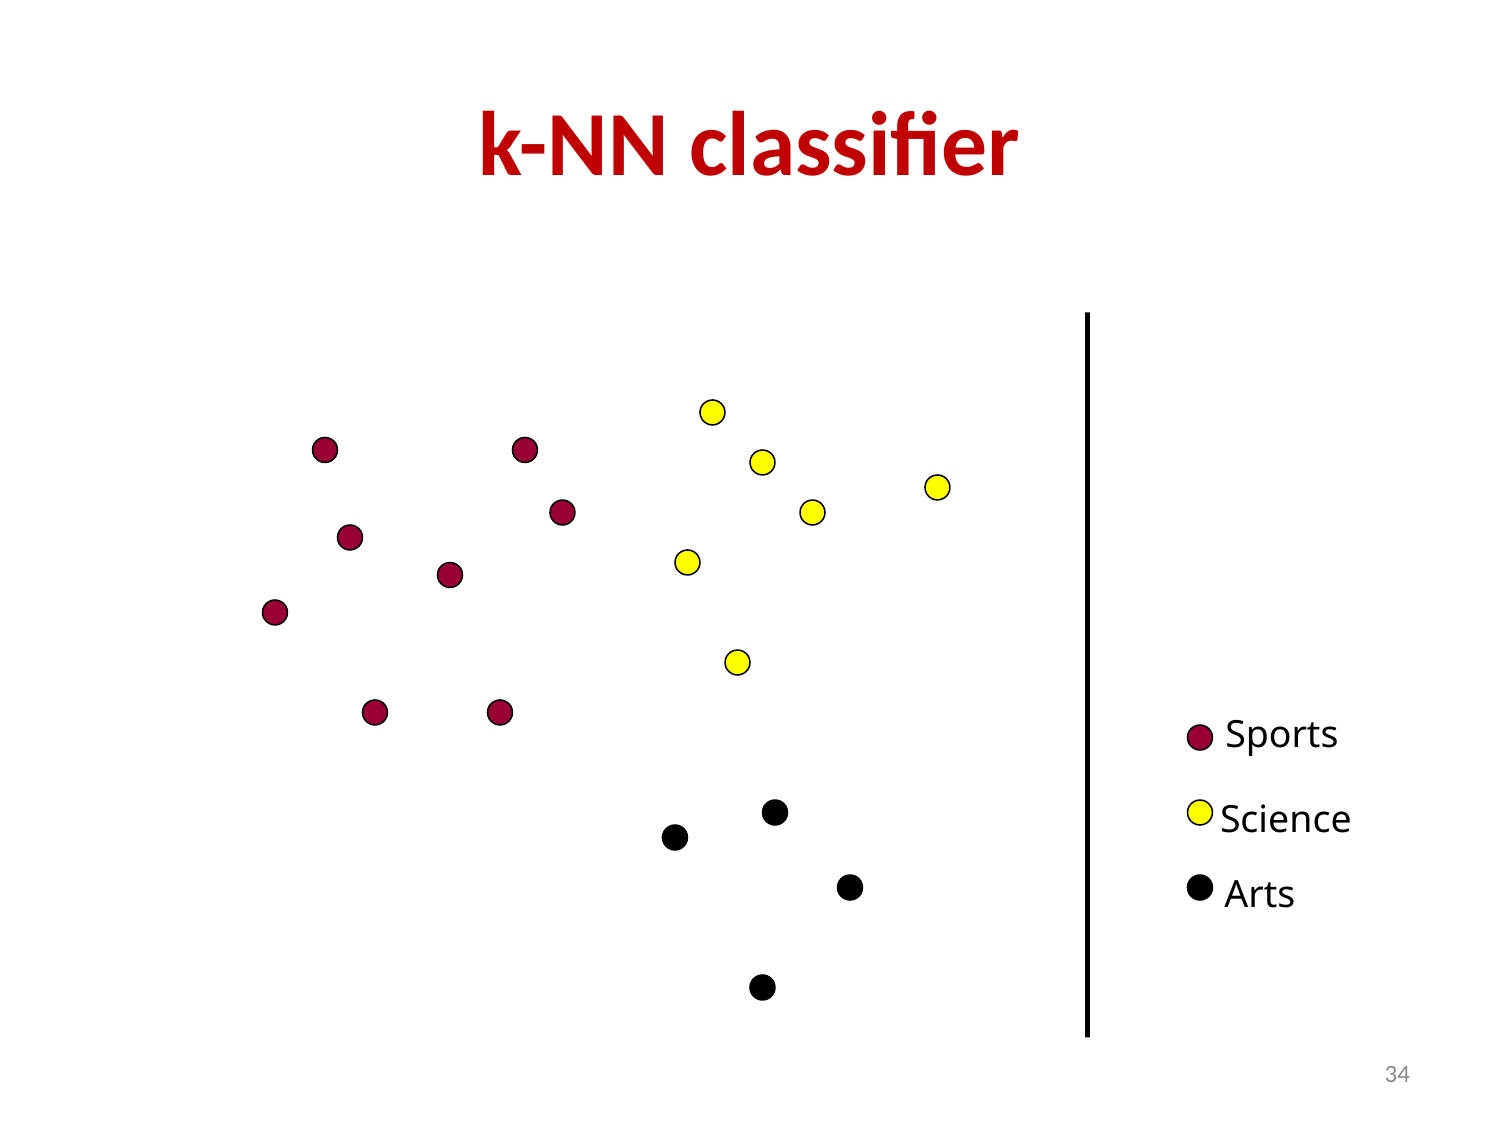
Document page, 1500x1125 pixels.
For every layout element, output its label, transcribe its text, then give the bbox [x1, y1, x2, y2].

text_box [312, 437, 338, 463]
text_box [762, 800, 788, 826]
text_box [800, 500, 826, 526]
text_box [675, 549, 700, 575]
title k-NN classifier [75, 45, 1425, 233]
text_box [1187, 875, 1209, 901]
text_box [837, 875, 863, 901]
text_box [437, 562, 463, 588]
text_box [924, 474, 950, 500]
text_box [549, 500, 575, 526]
text_box [1187, 725, 1210, 751]
text_box [750, 975, 775, 1000]
text_box [512, 437, 538, 463]
text_box Science [1205, 787, 1367, 848]
text_box [362, 699, 388, 725]
text_box [662, 825, 688, 850]
text_box [487, 699, 513, 725]
text_box Arts [1209, 862, 1311, 923]
text_box [750, 450, 775, 475]
text_box [725, 650, 751, 676]
text_box Sports [1210, 702, 1354, 762]
text_box [699, 399, 725, 425]
text_box [262, 600, 288, 625]
text_box [337, 525, 363, 550]
text_box [1187, 800, 1205, 826]
slide_number 34 [1074, 1042, 1425, 1103]
